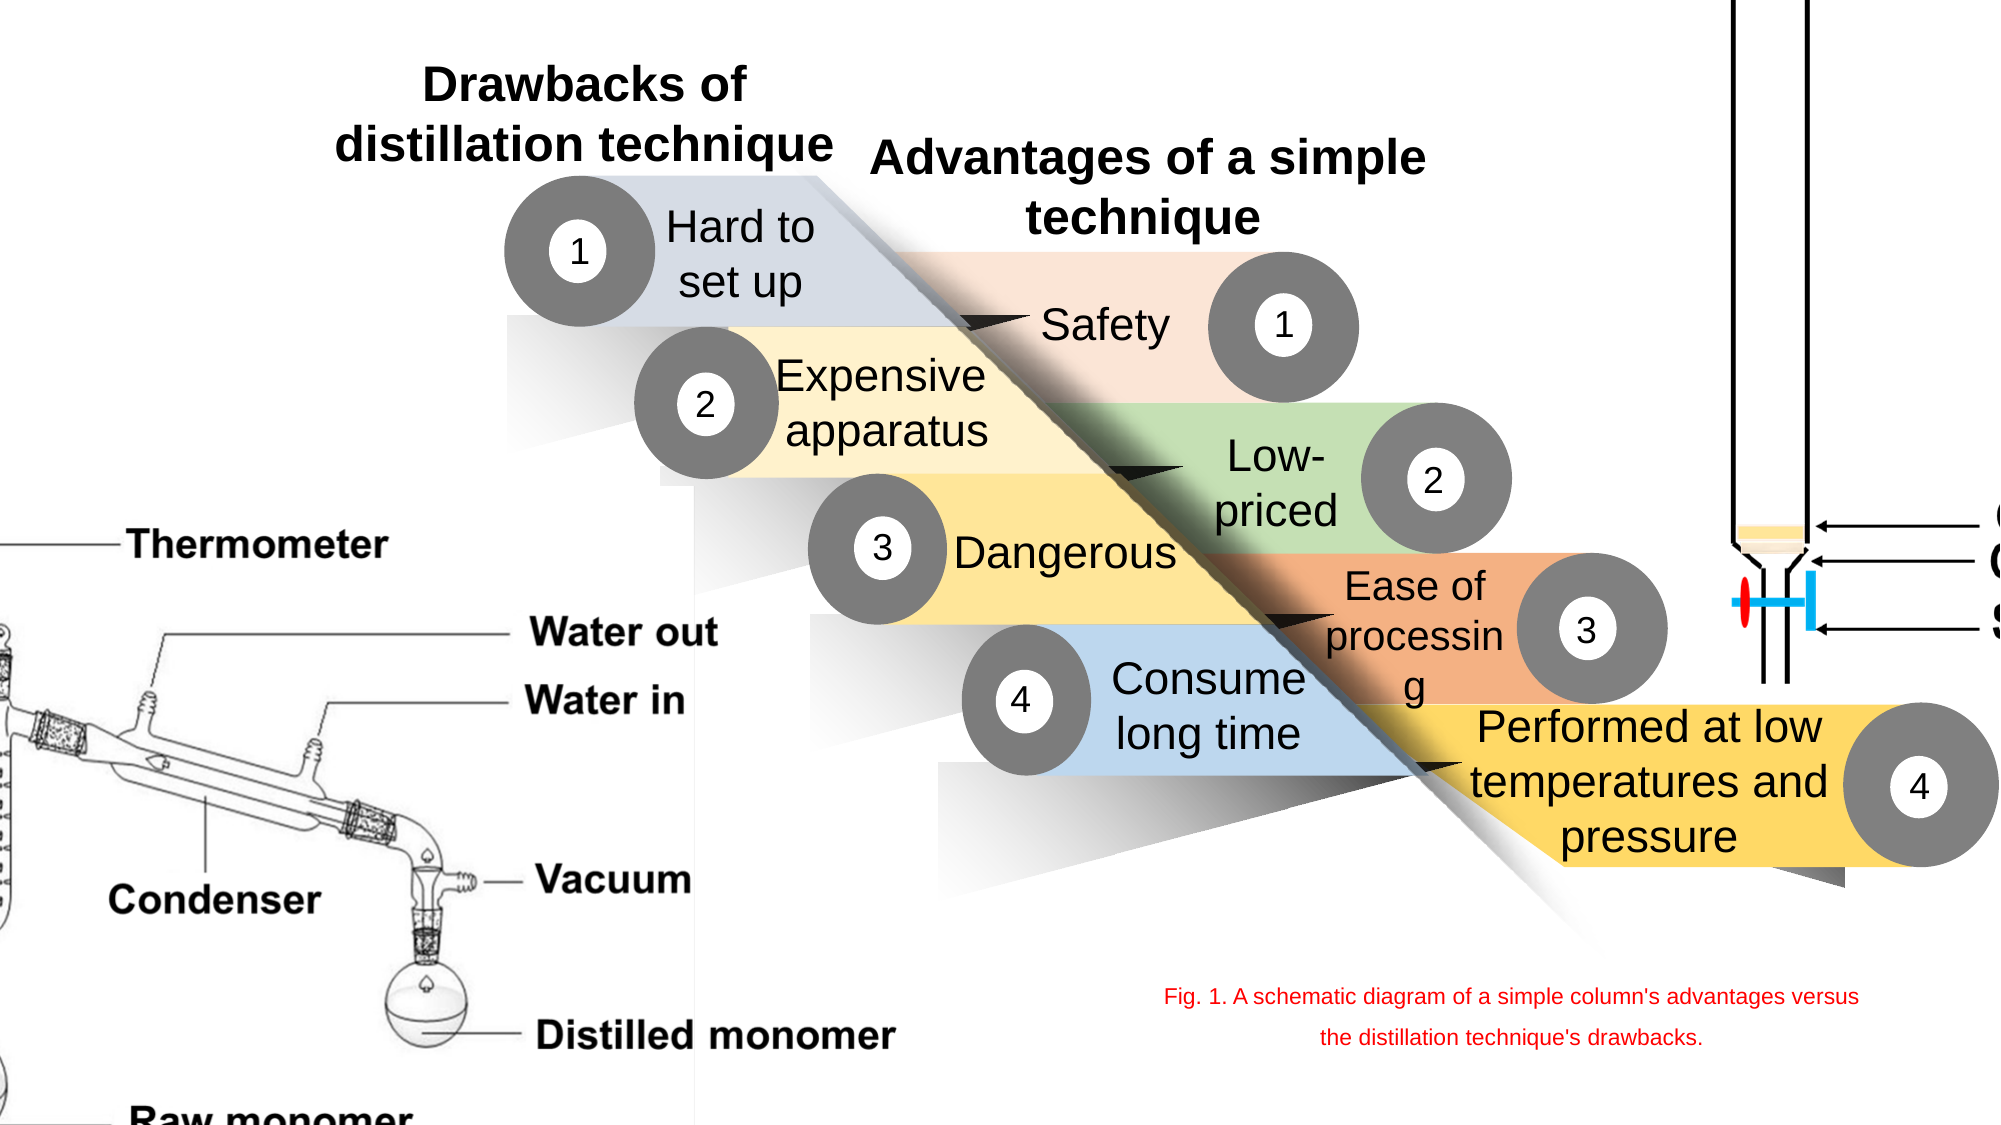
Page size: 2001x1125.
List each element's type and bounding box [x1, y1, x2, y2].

text_box [0, 0, 2000, 1125]
